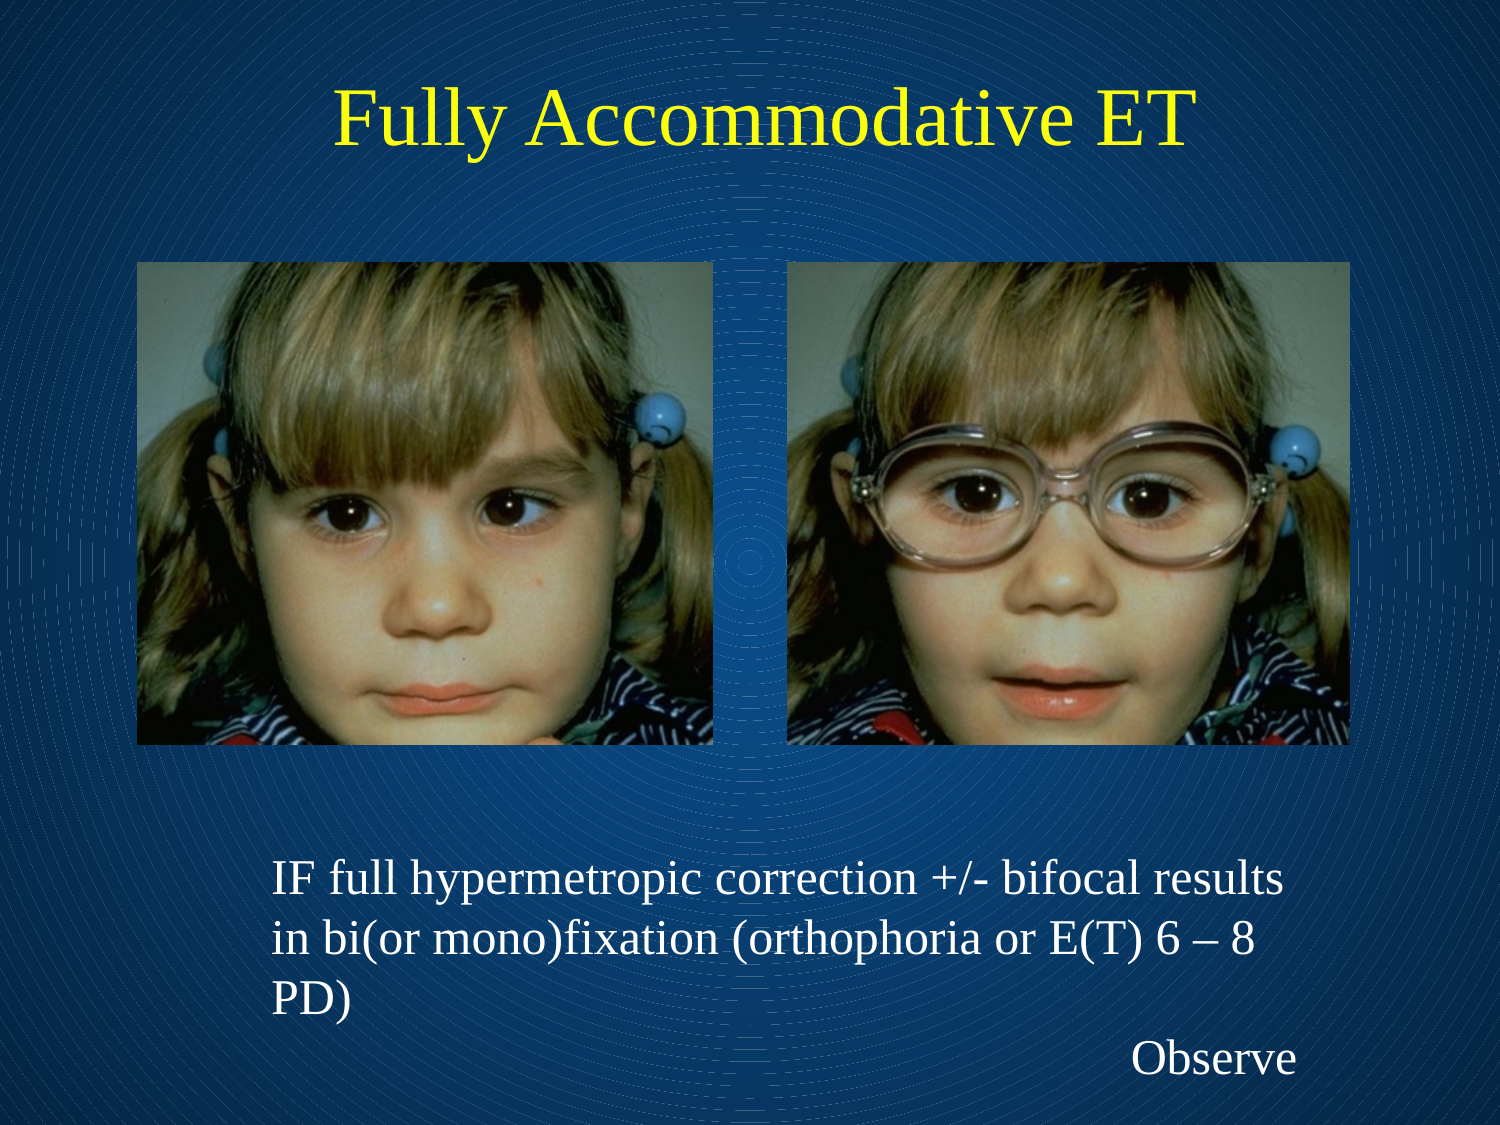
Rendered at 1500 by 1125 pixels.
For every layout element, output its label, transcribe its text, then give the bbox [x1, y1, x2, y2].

title Fully Accommodative ET [249, 37, 1300, 188]
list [787, 262, 1351, 745]
text_box IF full hypermetropic correction +/- bifocal results in bi(or mono)fixation (orthophoria or E(T) 6 – 8 PD) Observe [237, 837, 1313, 1093]
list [137, 262, 713, 746]
text_box [112, 224, 1313, 342]
